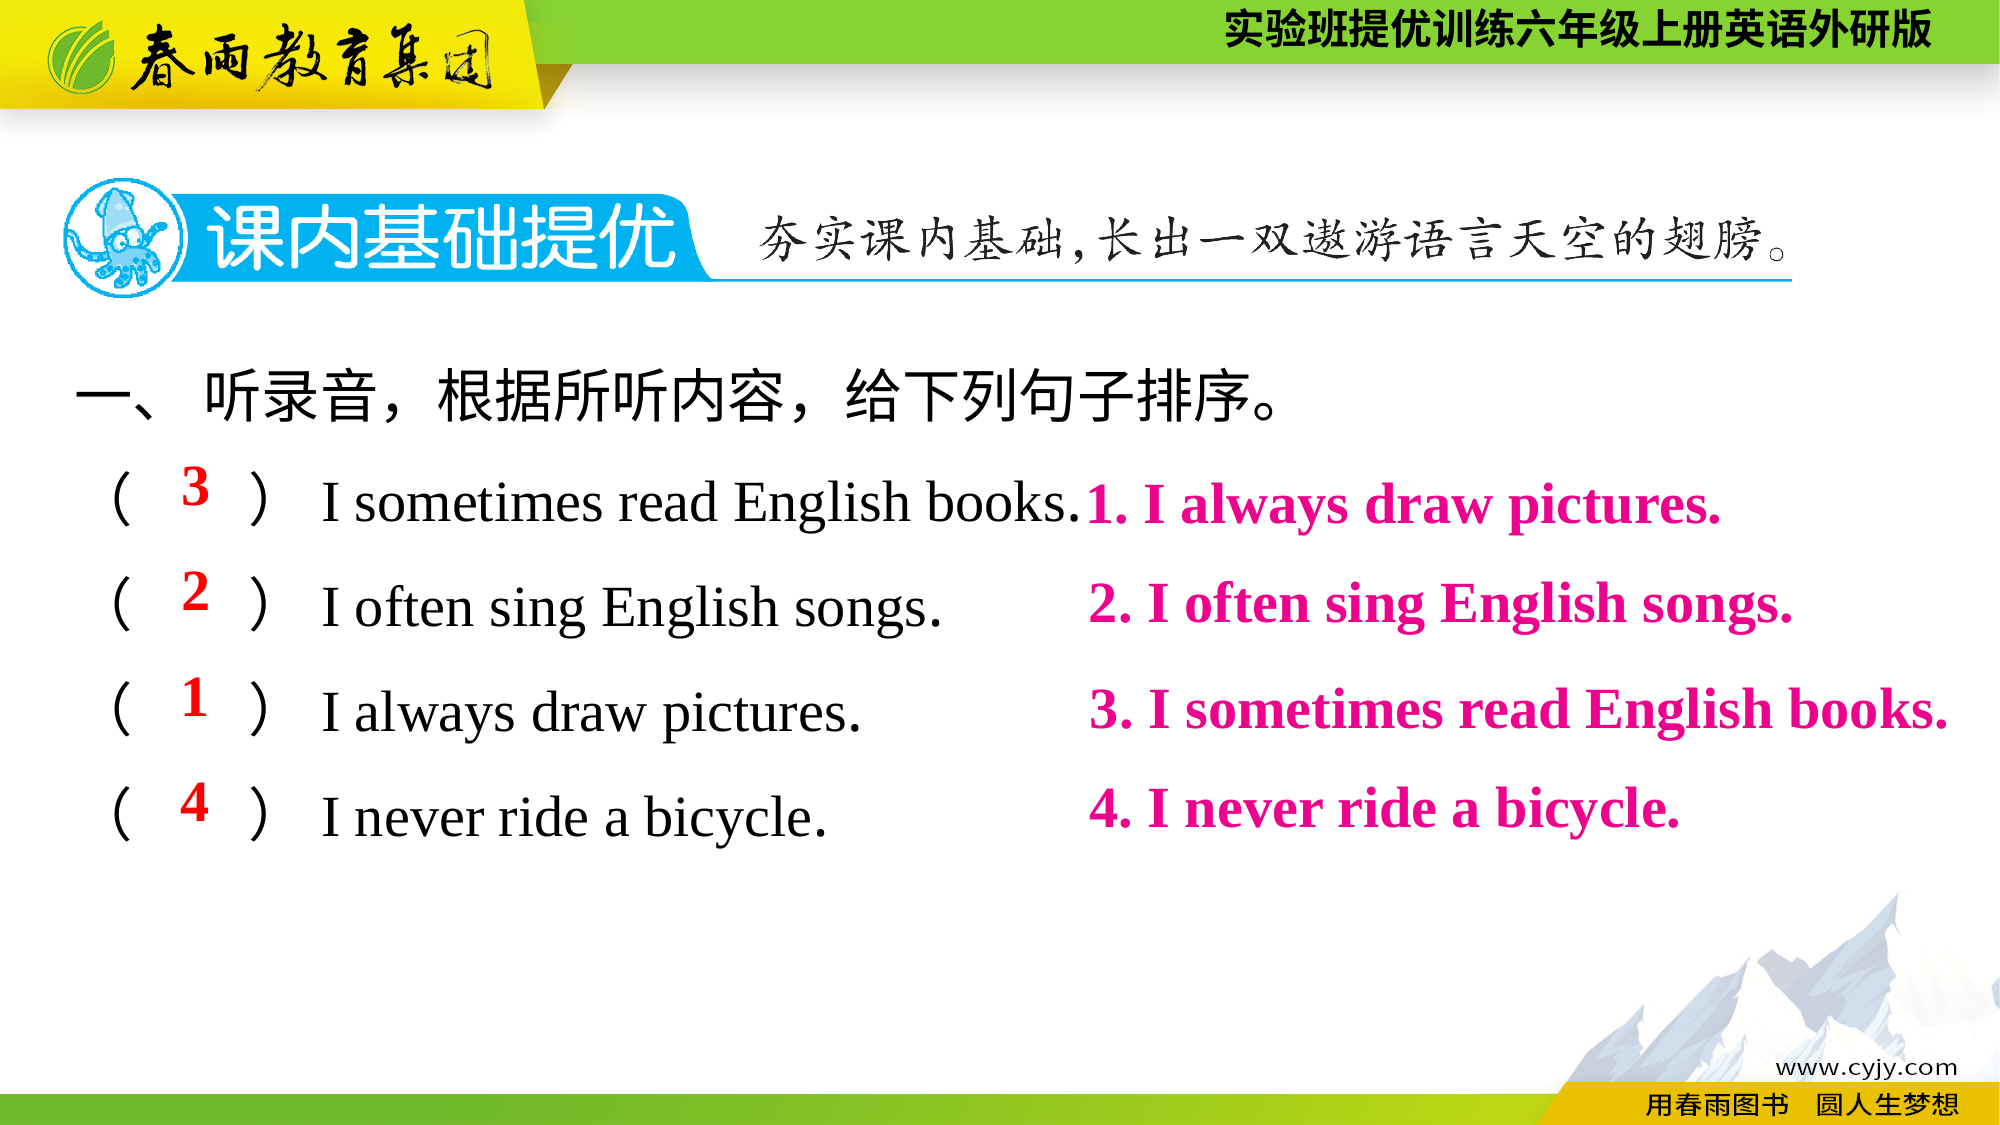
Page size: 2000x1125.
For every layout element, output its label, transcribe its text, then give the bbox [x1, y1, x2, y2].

text_box 3. I sometimes read English books. [1075, 628, 1965, 748]
text_box 4 [165, 755, 231, 841]
text_box 4. I never ride a bicycle. [1074, 726, 1697, 847]
list 一、 听录音，根据所听内容，给下列句子排序。 （ ）I sometimes read English books. （ ）I often sing English songs. （ ）I always draw pictures. （ ）I never ride a bicycle. [59, 316, 1944, 848]
text_box 2. I often sing English songs. [1074, 521, 1810, 642]
text_box 1. I always draw pictures. [1070, 423, 1933, 544]
text_box 3 [166, 440, 232, 525]
picture [0, 0, 2000, 1125]
text_box 1 [166, 650, 232, 736]
text_box 2 [166, 544, 232, 630]
